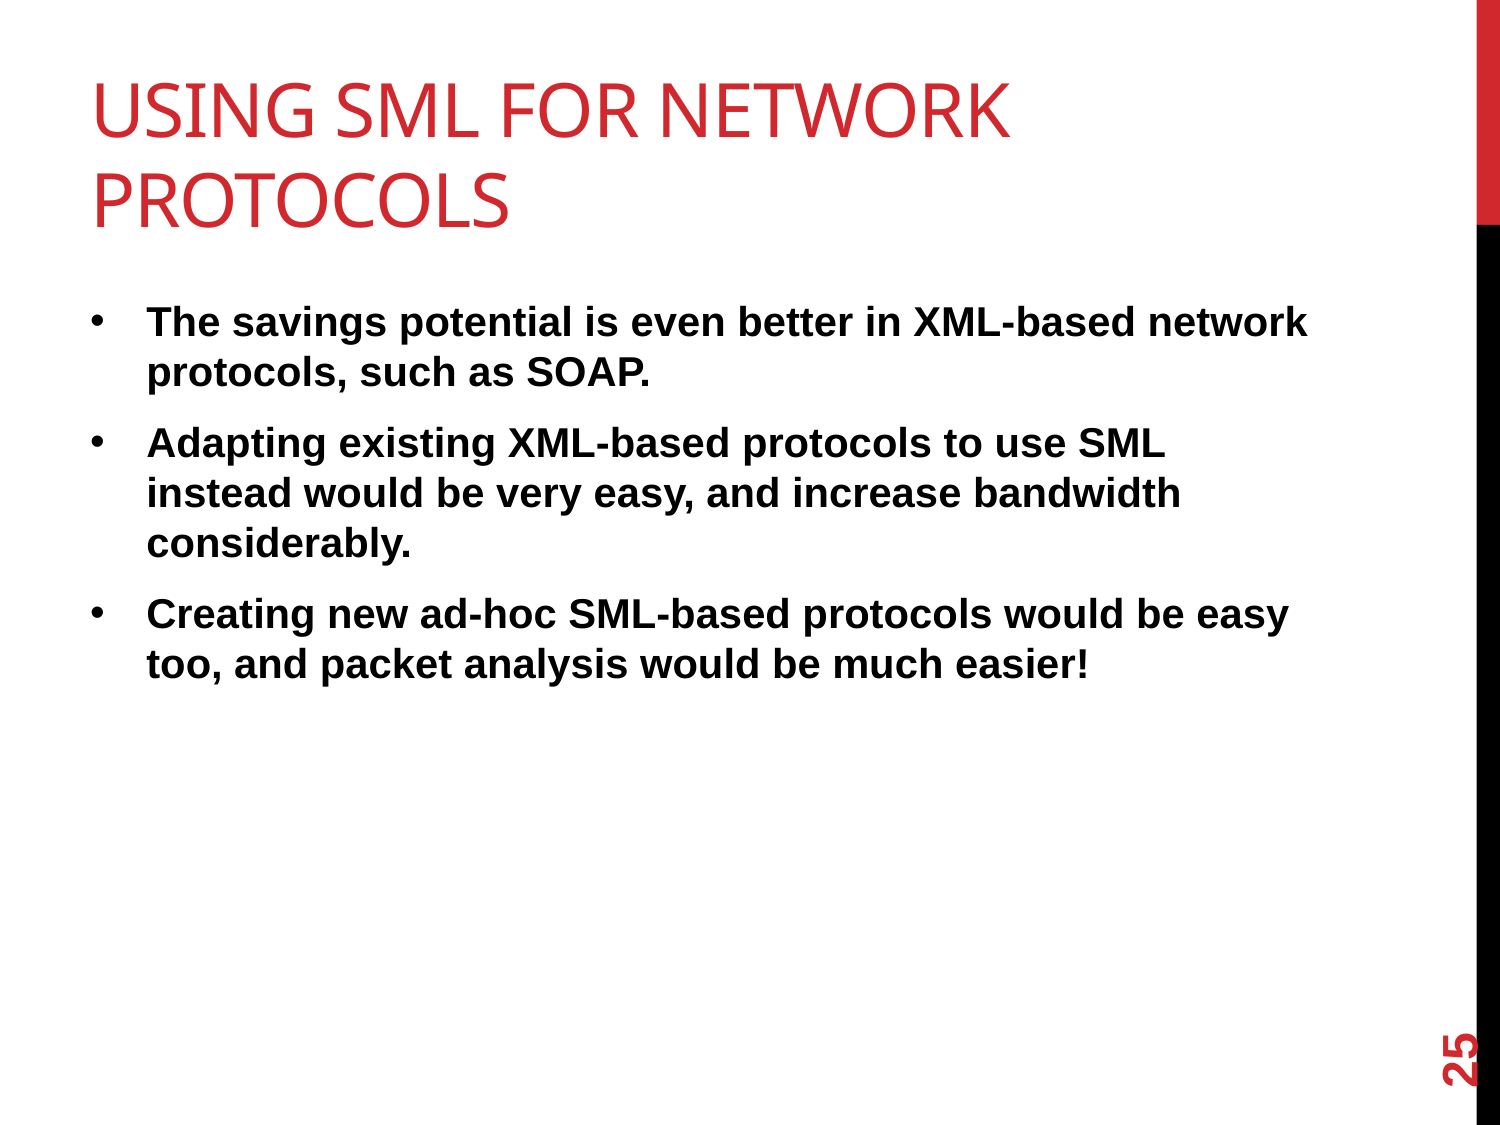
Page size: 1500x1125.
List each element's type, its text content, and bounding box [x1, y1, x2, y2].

title Using SML for network protocols [75, 25, 1025, 250]
list The savings potential is even better in XML-based network protocols, such as SOAP. Adapting existing XML-based protocols to use SML instead would be very easy, and increase bandwidth considerably. Creating new ad-hoc SML-based protocols would be easy too, and packet analysis would be much easier! [75, 287, 1325, 1005]
slide_number 25 [1427, 887, 1488, 1104]
